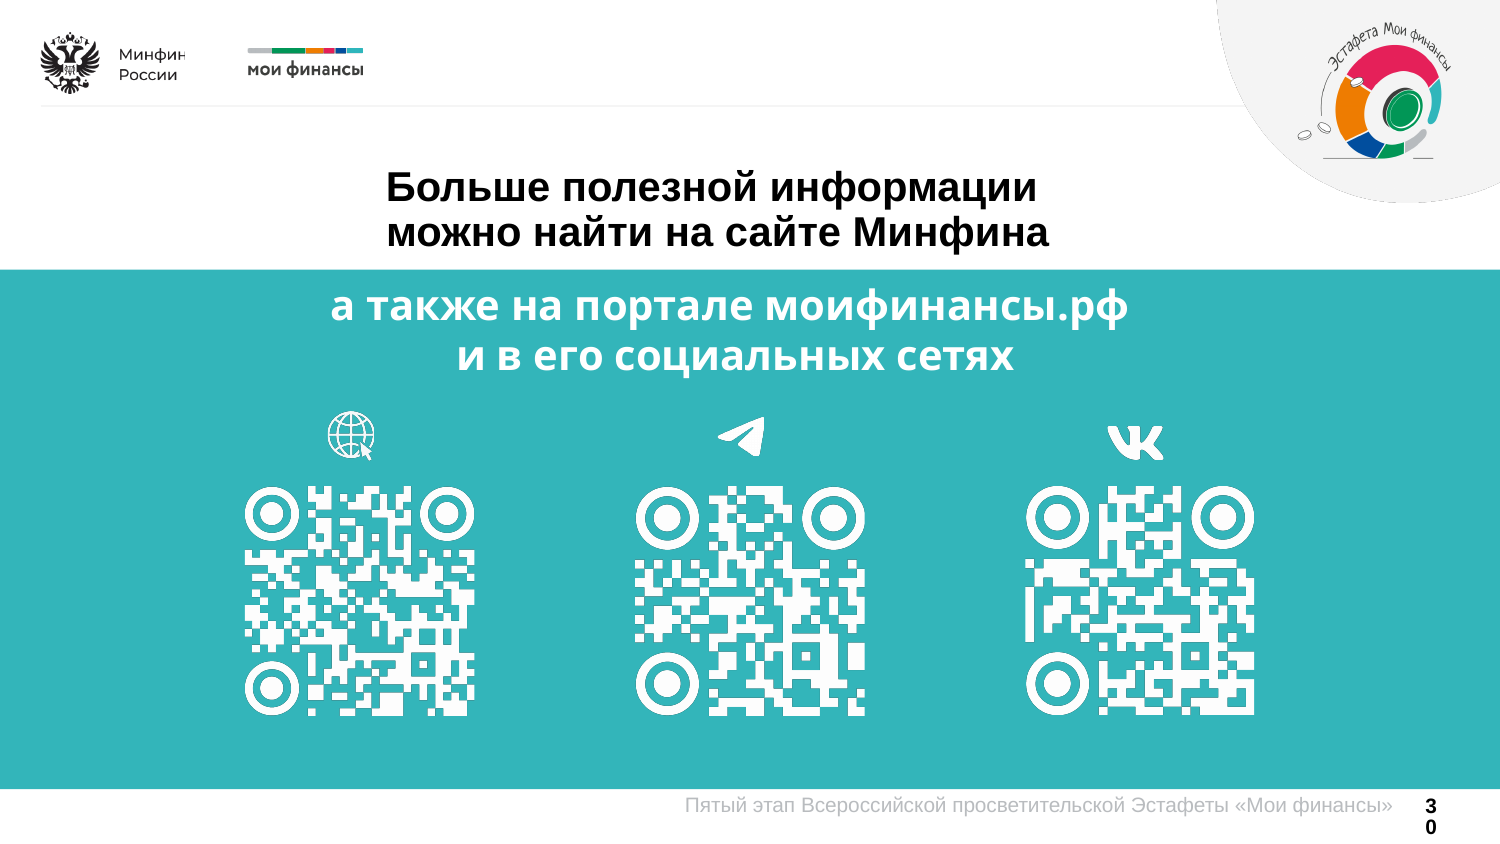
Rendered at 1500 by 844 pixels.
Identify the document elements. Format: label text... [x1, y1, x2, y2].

text_box а также на портале моифинансы.рф и в его социальных сетях [321, 270, 1149, 387]
picture [1025, 485, 1255, 715]
slide_number 30 [1416, 783, 1447, 827]
picture [1216, 0, 1500, 203]
text_box [0, 269, 1500, 790]
picture [327, 411, 375, 461]
picture [244, 485, 475, 716]
text_box Больше полезной информации можно найти на сайте Минфина [75, 165, 1360, 316]
picture [717, 417, 764, 457]
picture [634, 485, 865, 716]
picture [1107, 426, 1164, 460]
